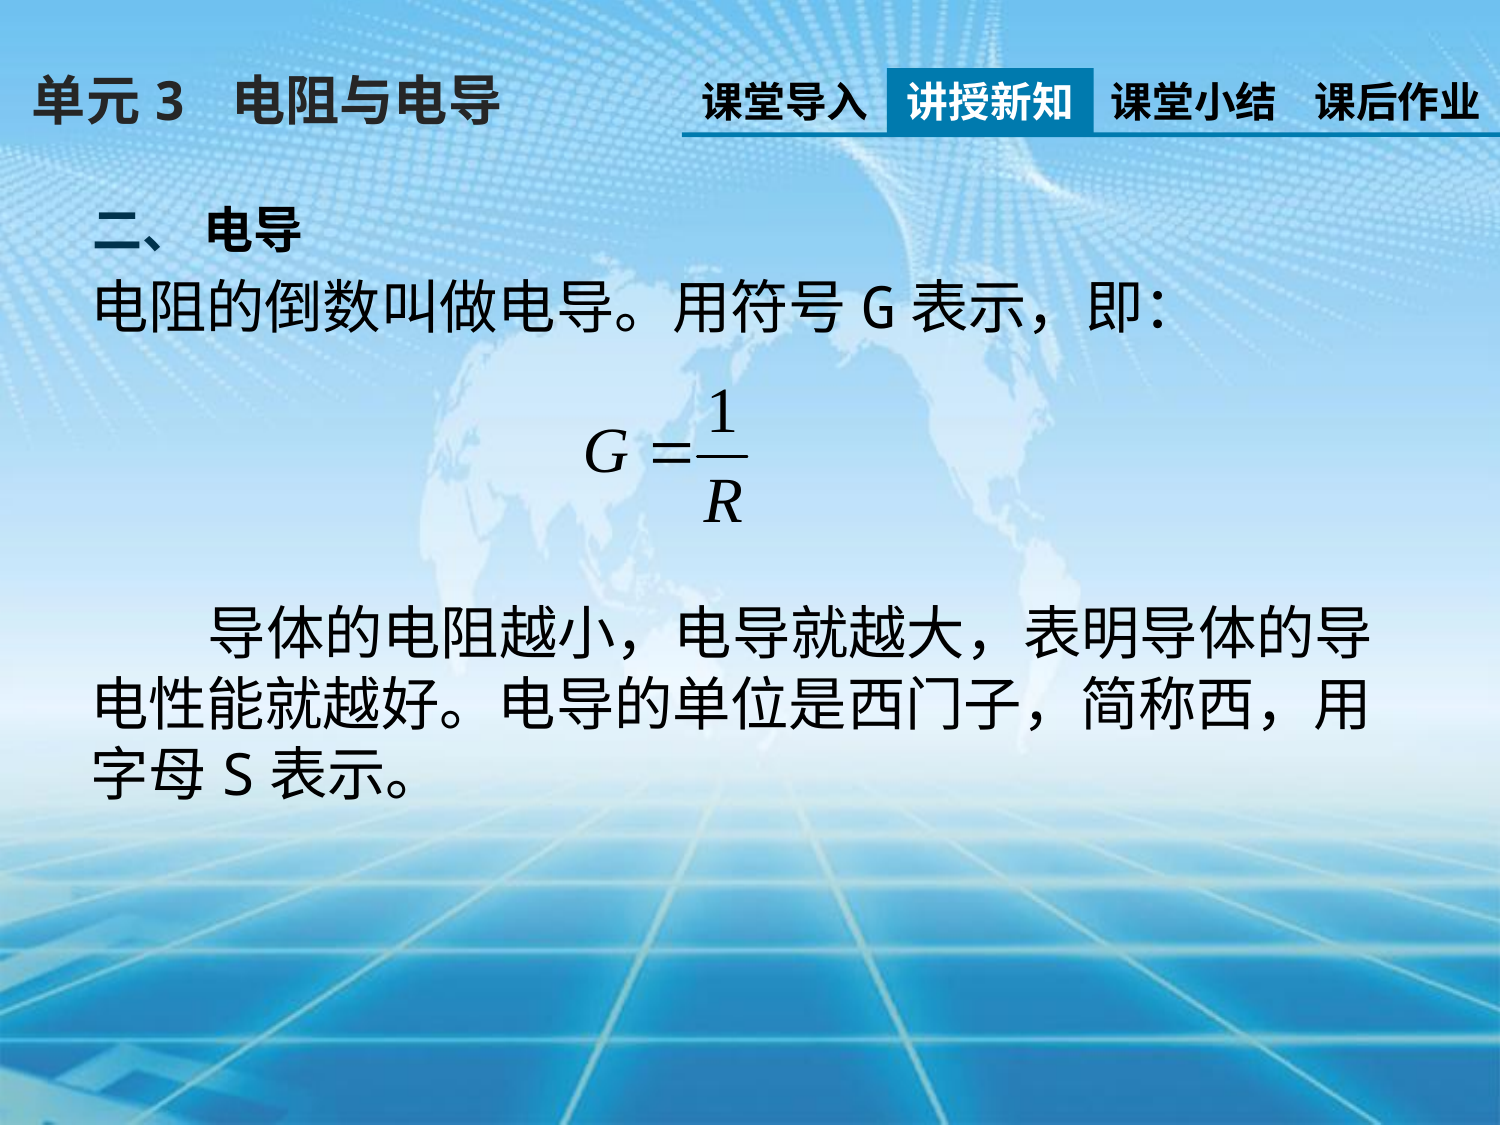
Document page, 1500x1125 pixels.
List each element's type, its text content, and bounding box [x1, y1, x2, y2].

text_box 电阻的倒数叫做电导。用符号G表示，即： 导体的电阻越小，电导就越大，表明导体的导电性能就越好。电导的单位是西门子，简称西，用字母S表示。 [74, 262, 1425, 1005]
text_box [574, 370, 763, 538]
picture [0, 0, 1500, 1125]
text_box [16, 59, 1500, 140]
text_box 二、 电导 [19, 167, 377, 289]
